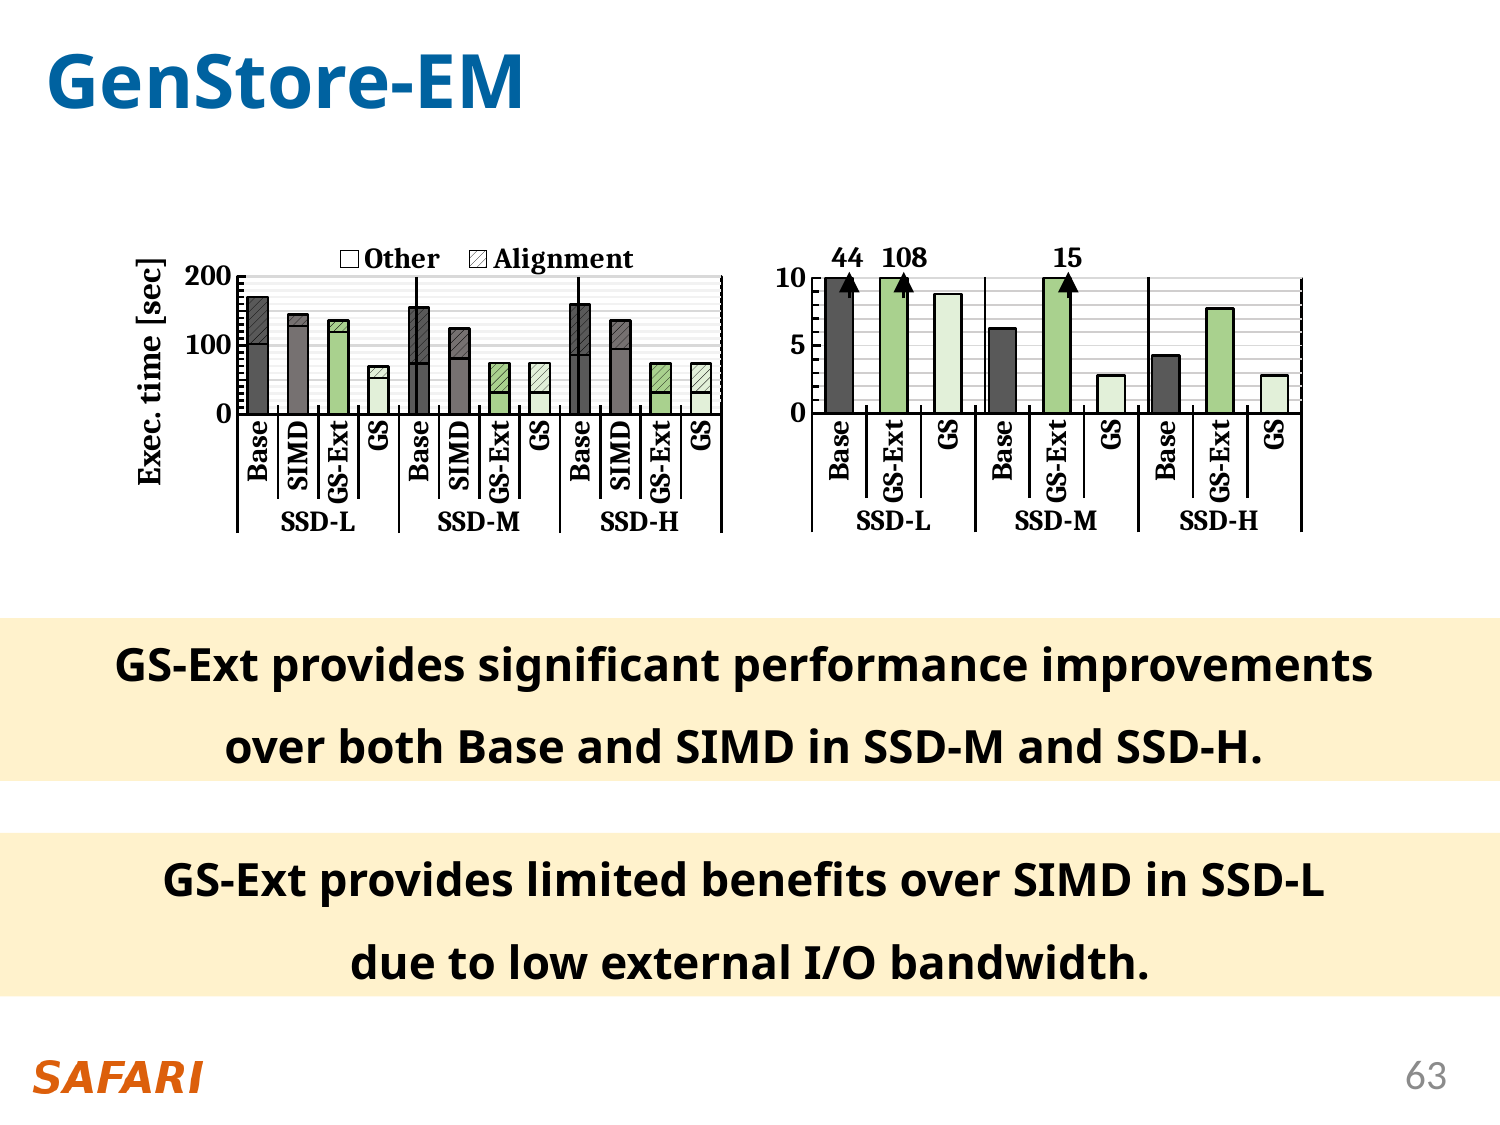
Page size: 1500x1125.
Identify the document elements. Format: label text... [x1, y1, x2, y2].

title GenStore-EM [31, 15, 1475, 143]
chart [758, 208, 1356, 659]
chart [174, 226, 750, 658]
text_box GS-Ext provides limited benefits over SIMD in SSD-L due to low external I/O bandwidth. [0, 832, 1500, 997]
picture [31, 1051, 209, 1104]
text_box Exec. time [sec] [119, 218, 175, 525]
text_box GS-Ext provides significant performance improvements over both Base and SIMD in SSD-M and SSD-H. [0, 617, 1500, 782]
